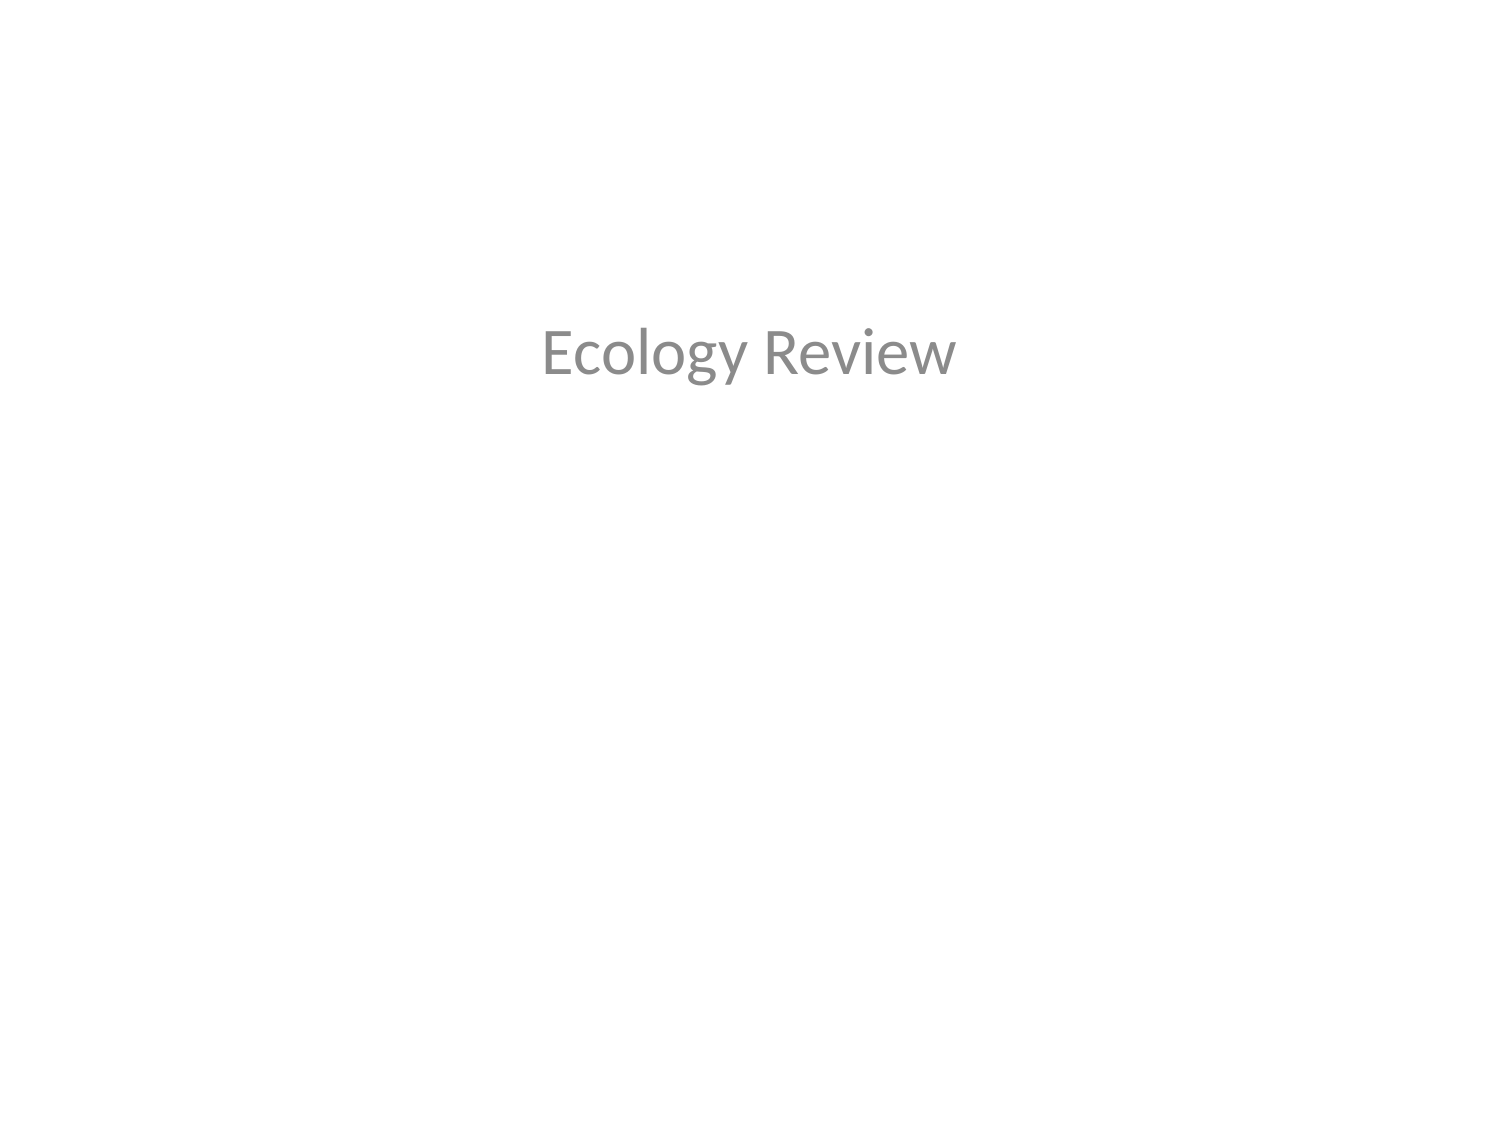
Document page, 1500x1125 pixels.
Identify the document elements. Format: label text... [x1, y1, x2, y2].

subtitle Ecology Review [225, 299, 1275, 625]
